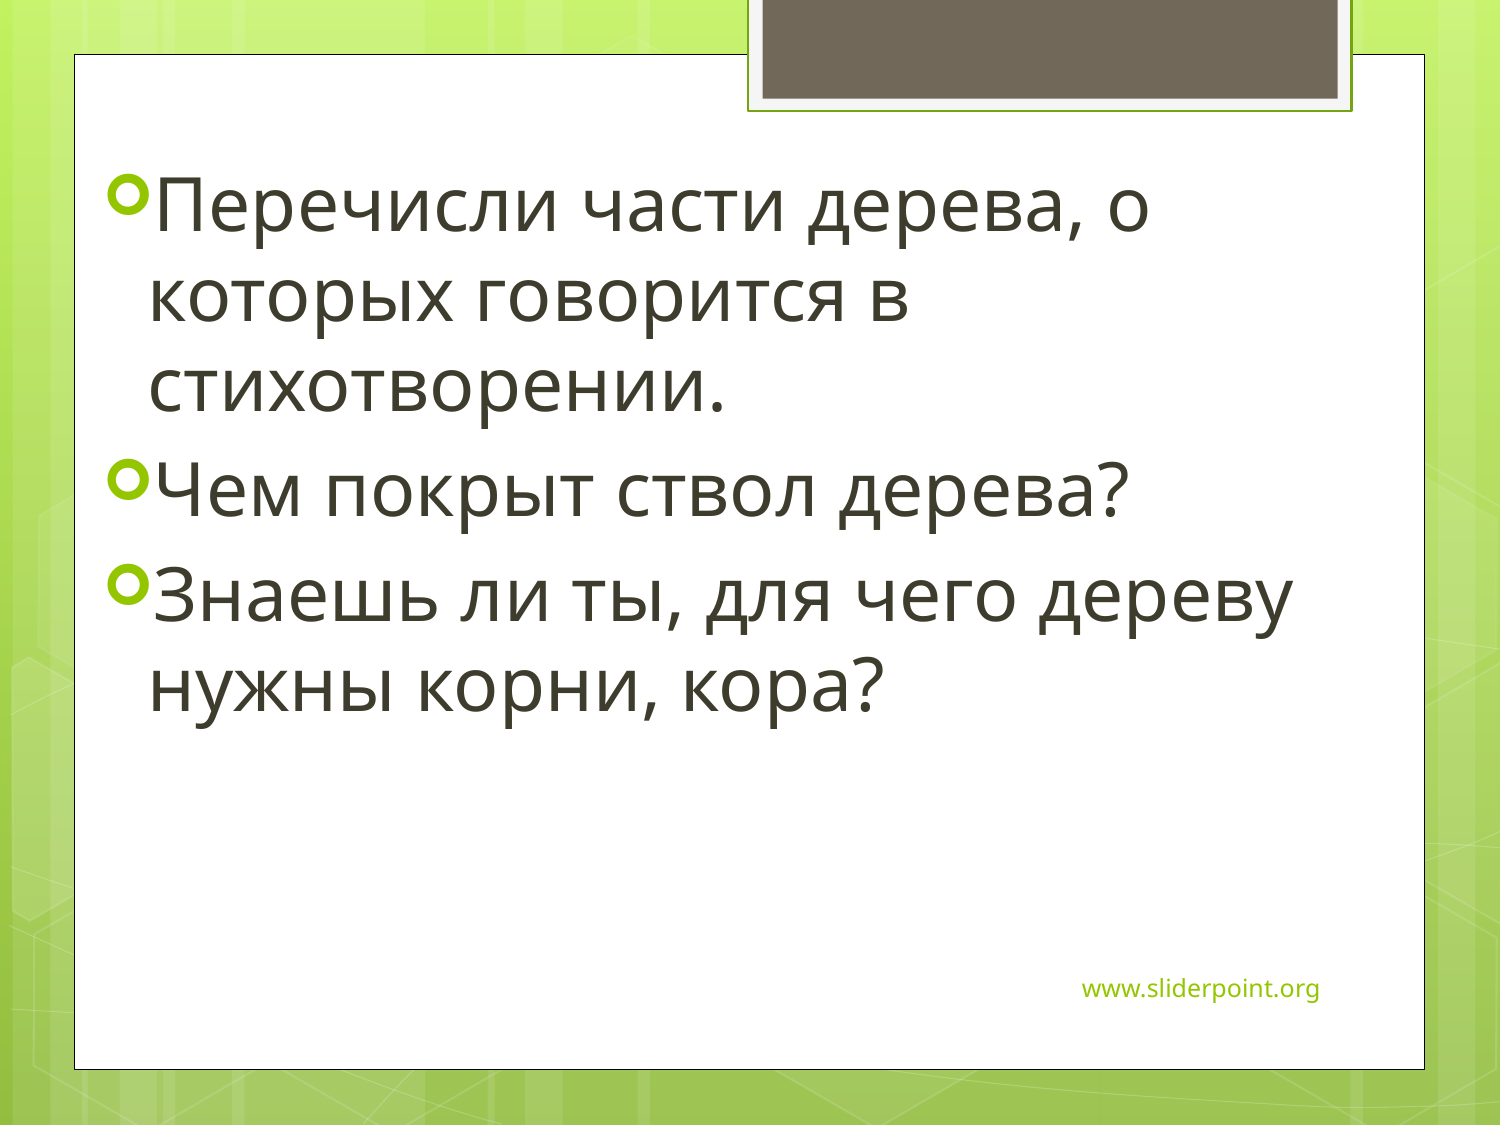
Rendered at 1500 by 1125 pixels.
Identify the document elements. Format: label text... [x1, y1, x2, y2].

footer www.sliderpoint.org [761, 960, 1336, 1020]
list Перечисли части дерева, о которых говорится в стихотворении. Чем покрыт ствол дерева? Знаешь ли ты, для чего дереву нужны корни, кора? [76, 149, 1424, 1071]
